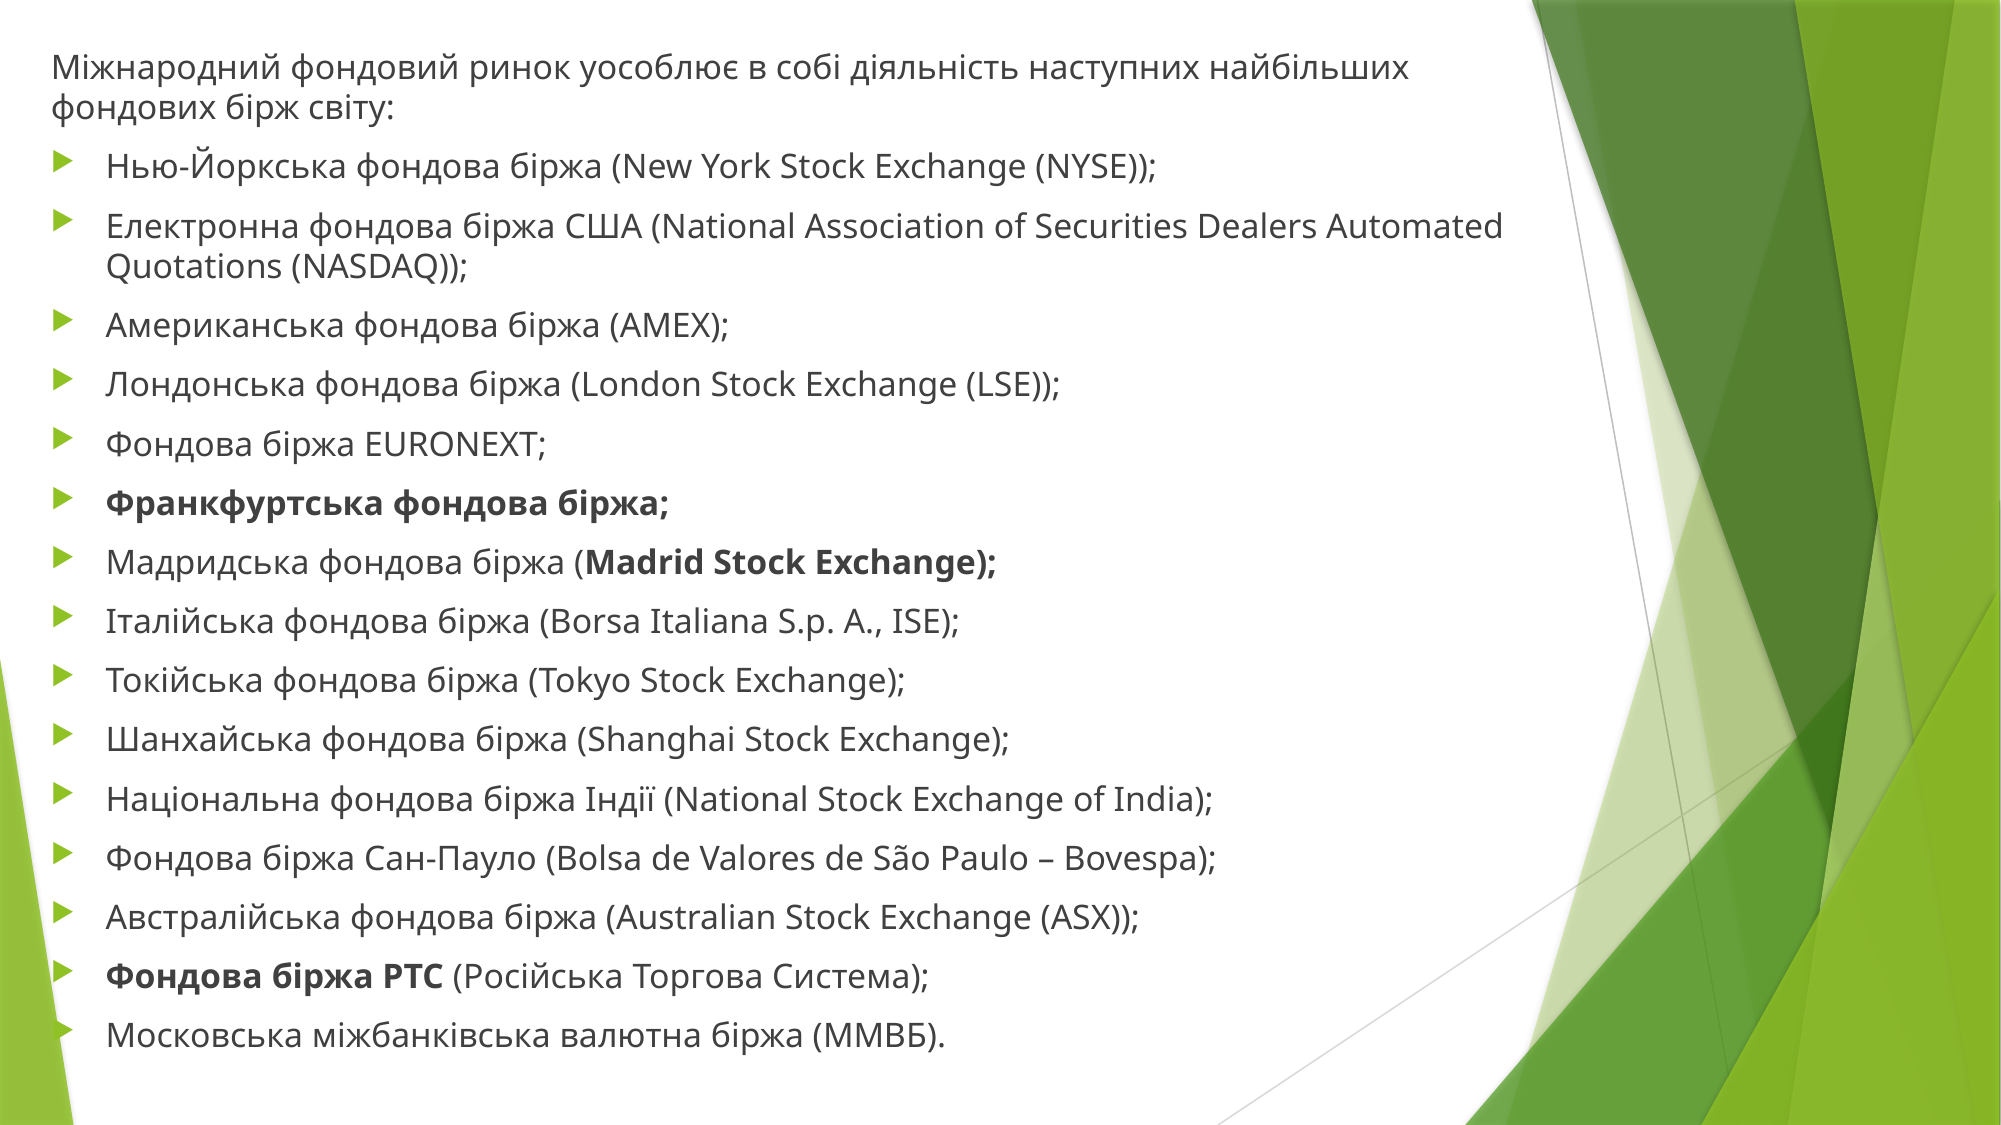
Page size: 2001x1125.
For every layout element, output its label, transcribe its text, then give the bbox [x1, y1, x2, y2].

list Міжнародний фондовий ринок уособлює в собі діяльність наступних найбільших фондових бірж світу: Нью-Йоркська фондова біржа (New York Stock Exchange (NYSE)); Електронна фондова біржа США (National Association of Securities Dealers Automated Quotations (NASDAQ)); Американська фондова біржа (AMEX); Лондонська фондова біржа (London Stock Exchange (LSE)); Фондова біржа EURONEXT; Франкфуртська фондова біржа; Мадридська фондова біржа (Madrid Stock Exchange); Італійська фондова біржа (Borsa Italiana S.p. A., ISE); Токійська фондова біржа (Tokyo Stock Exchange); Шанхайська фондова біржа (Shanghai Stock Exchange); Національна фондова біржа Індії (National Stock Exchange of India); Фондова біржа Сан-Пауло (Bolsa de Valores de São Paulo – Bovespa); Австралійська фондова біржа (Australian Stock Exchange (ASX)); Фондова біржа РТС (Російська Торгова Система); Московська міжбанківська валютна біржа (ММВБ). [35, 38, 1599, 1073]
